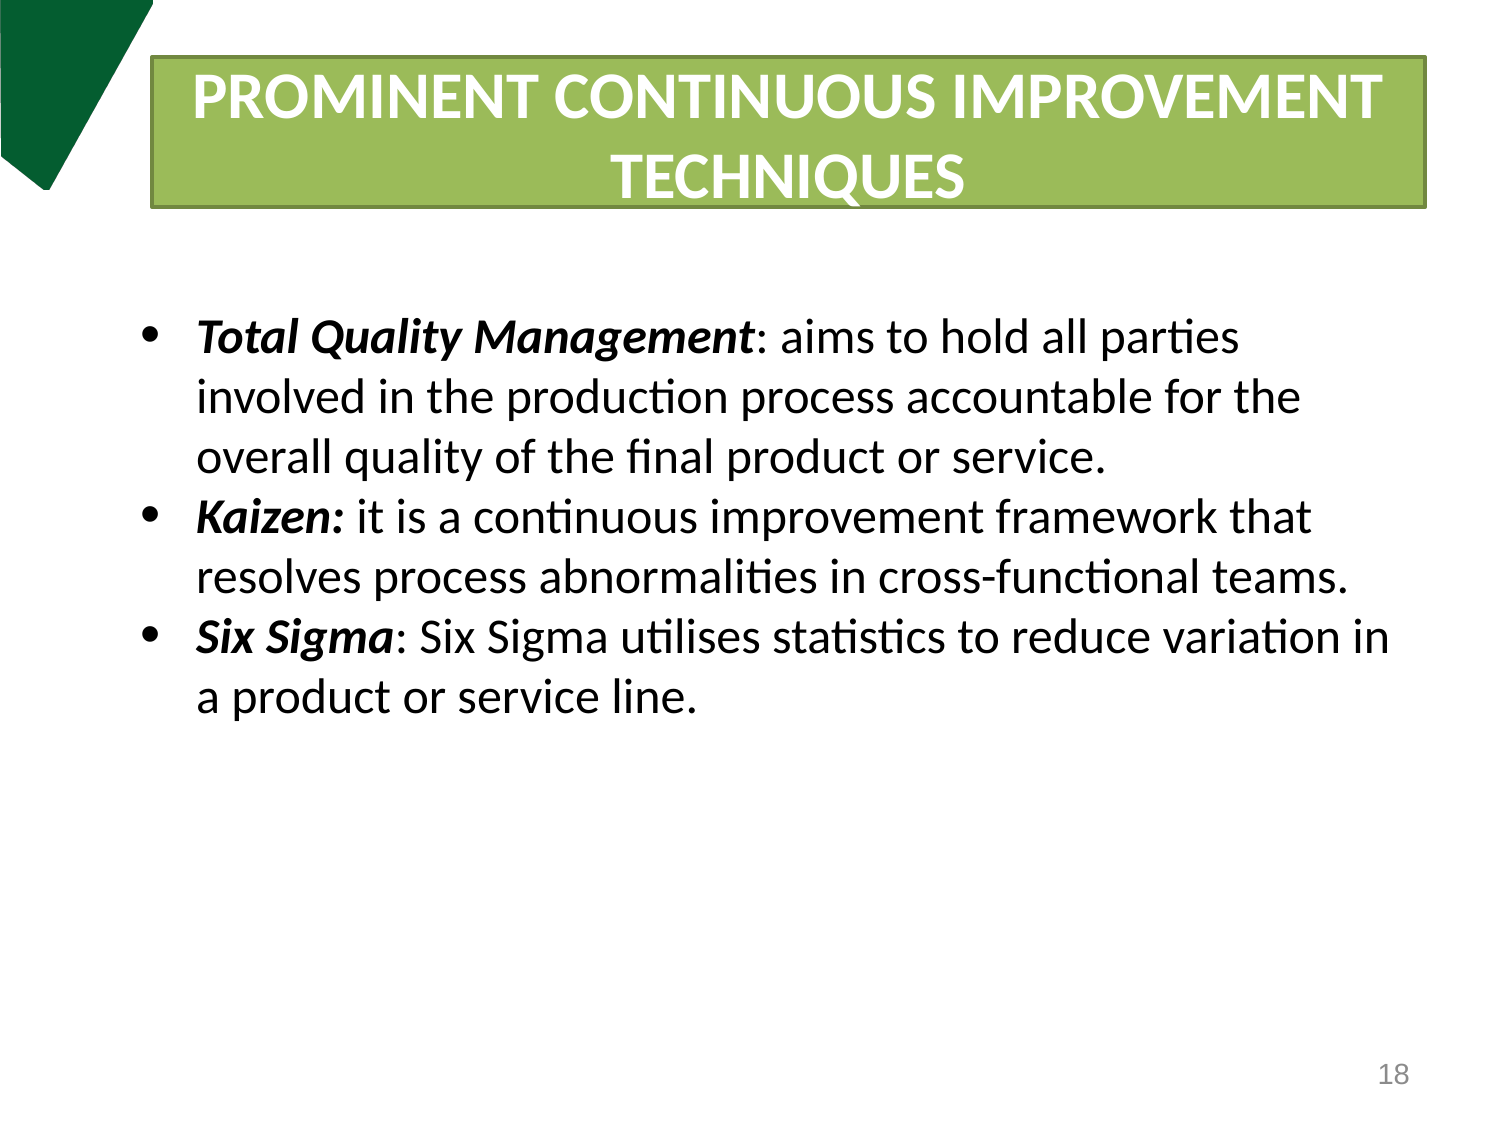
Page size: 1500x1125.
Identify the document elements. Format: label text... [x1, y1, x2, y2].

picture [0, 0, 153, 190]
slide_number 18 [1074, 1042, 1425, 1103]
list Total Quality Management: aims to hold all parties involved in the production process accountable for the overall quality of the final product or service. Kaizen: it is a continuous improvement framework that resolves process abnormalities in cross-functional teams. Six Sigma: Six Sigma utilises statistics to reduce variation in a product or service line. [125, 236, 1425, 1074]
title PROMINENT CONTINUOUS IMPROVEMENT TECHNIQUES [152, 57, 1425, 208]
